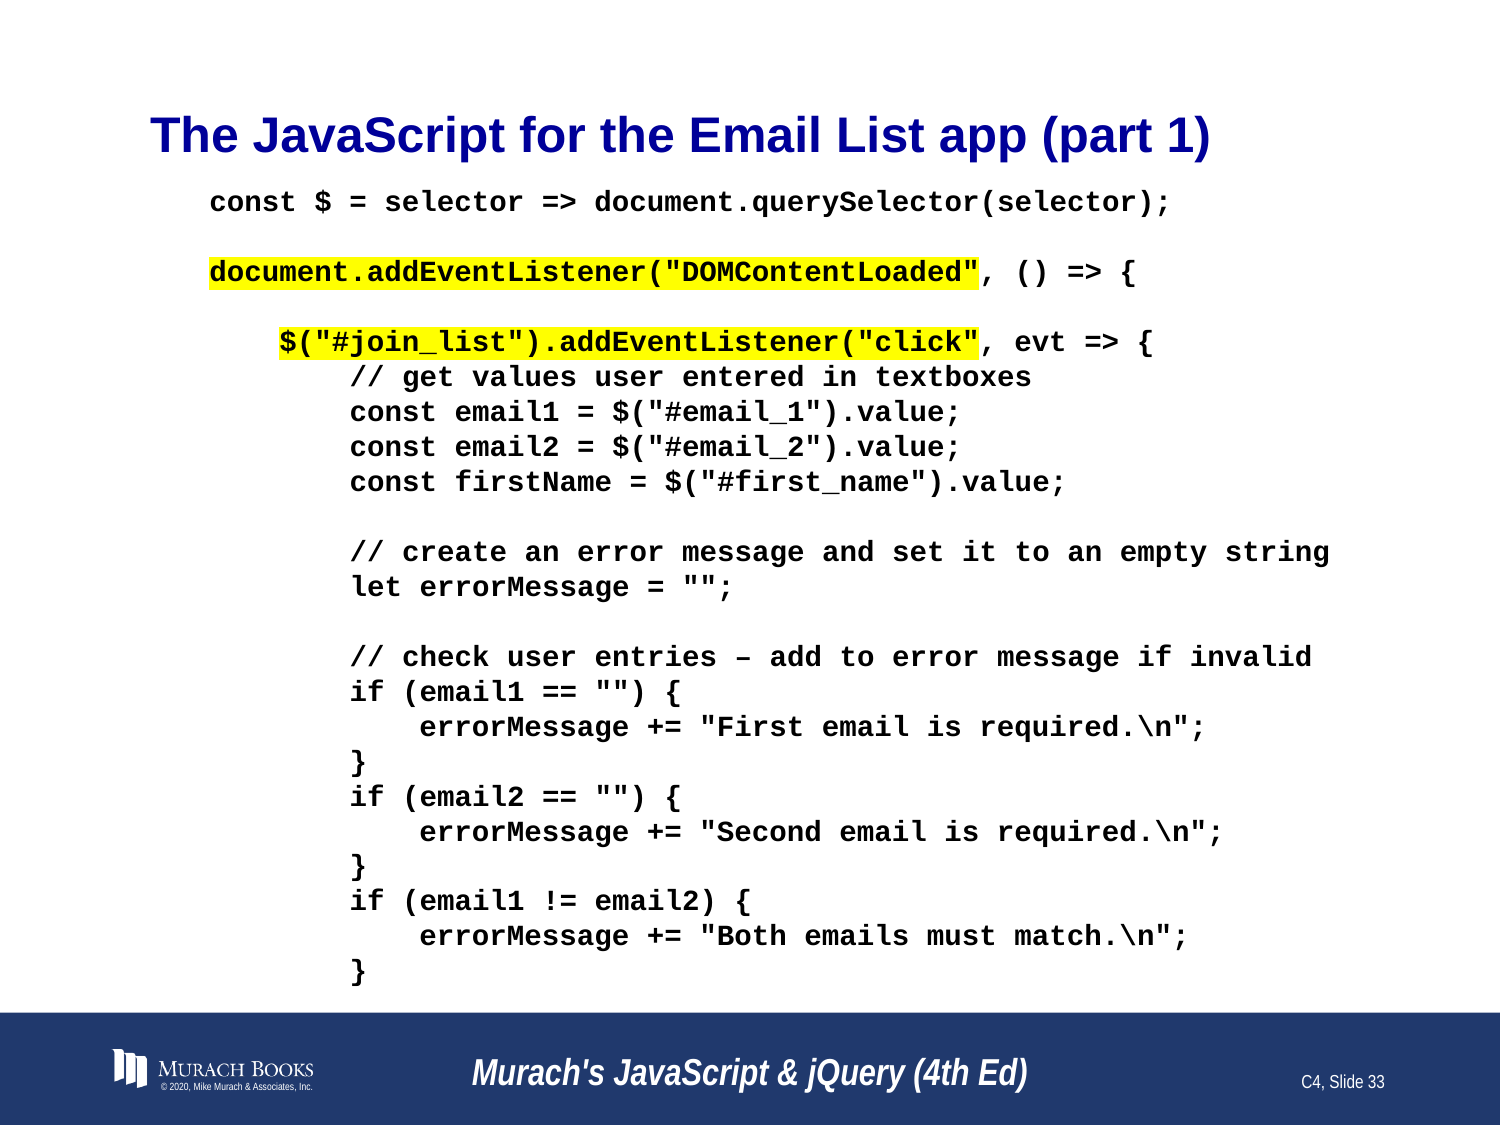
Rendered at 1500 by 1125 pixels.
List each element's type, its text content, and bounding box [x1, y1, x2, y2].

title The JavaScript for the Email List app (part 1) [150, 102, 1350, 164]
slide_number C4, Slide 33 [1087, 1025, 1400, 1100]
slide_number Murach's JavaScript & jQuery (4th Ed) [463, 1025, 1050, 1100]
list const $ = selector => document.querySelector(selector); document.addEventListener("DOMContentLoaded", () => { $("#join_list").addEventListener("click", evt => { // get values user entered in textboxes const email1 = $("#email_1").value; const email2 = $("#email_2").value; const firstName = $("#first_name").value; // create an error message and set it to an empty string let errorMessage = ""; // check user entries – add to error message if invalid if (email1 == "") { errorMessage += "First email is required.\n"; } if (email2 == "") { errorMessage += "Second email is required.\n"; } if (email1 != email2) { errorMessage += "Both emails must match.\n"; } [137, 174, 1350, 975]
footer © 2020, Mike Murach & Associates, Inc. [12, 1025, 463, 1100]
